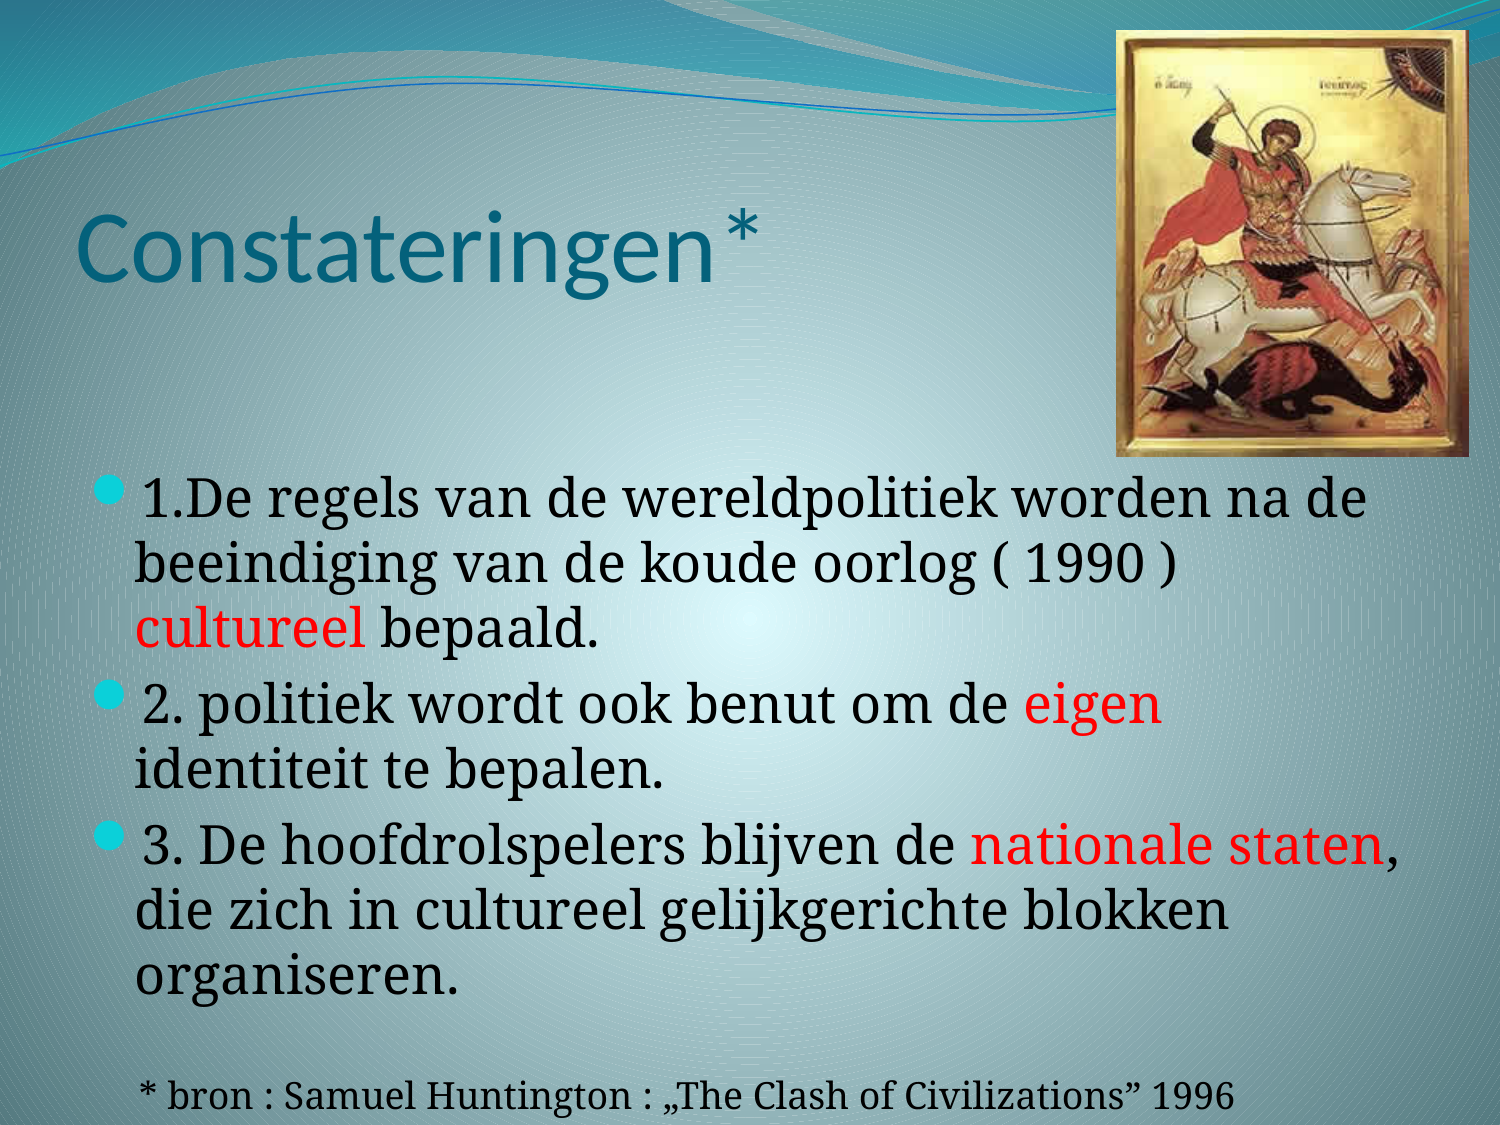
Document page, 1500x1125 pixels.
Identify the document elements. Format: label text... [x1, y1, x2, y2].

list 1.De regels van de wereldpolitiek worden na de beeindiging van de koude oorlog ( 1990 ) cultureel bepaald. 2. politiek wordt ook benut om de eigen identiteit te bepalen. 3. De hoofdrolspelers blijven de nationale staten, die zich in cultureel gelijkgerichte blokken organiseren. [75, 456, 1425, 1038]
text_box * bron : Samuel Huntington : „The Clash of Civilizations” 1996 [123, 1064, 1365, 1125]
title Constateringen* [75, 115, 1108, 303]
picture [1115, 30, 1470, 457]
